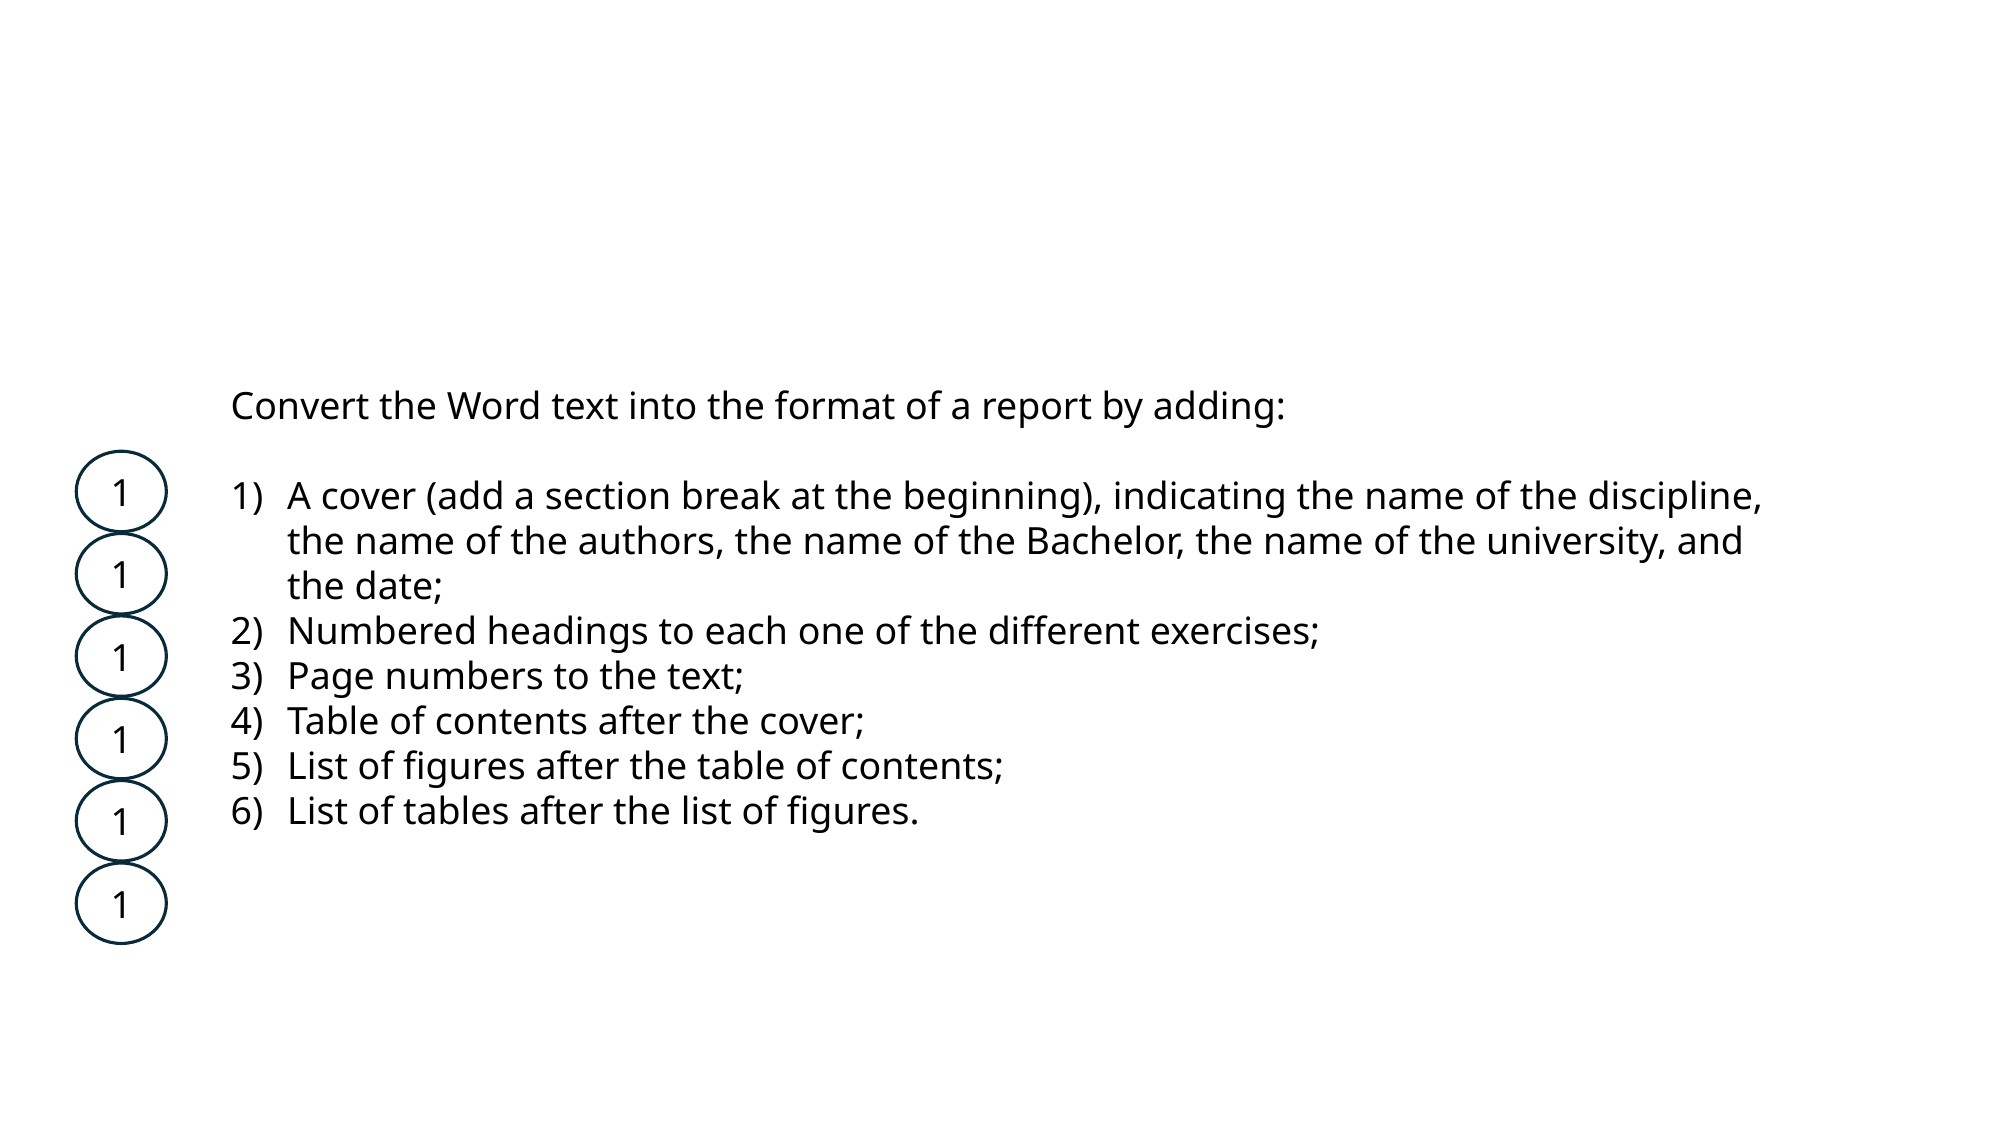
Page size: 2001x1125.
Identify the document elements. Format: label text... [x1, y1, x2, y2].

text_box 1 [74, 614, 168, 697]
text_box 1 [74, 449, 168, 533]
text_box 1 [74, 531, 168, 615]
text_box 1 [74, 696, 168, 780]
text_box 1 [74, 779, 168, 862]
text_box Convert the Word text into the format of a report by adding: A cover (add a section break at the beginning), indicating the name of the discipline, the name of the authors, the name of the Bachelor, the name of the university, and the date; Numbered headings to each one of the different exercises; Page numbers to the text; Table of contents after the cover; List of figures after the table of contents; List of tables after the list of figures. [215, 374, 1784, 1064]
text_box 1 [74, 861, 168, 946]
